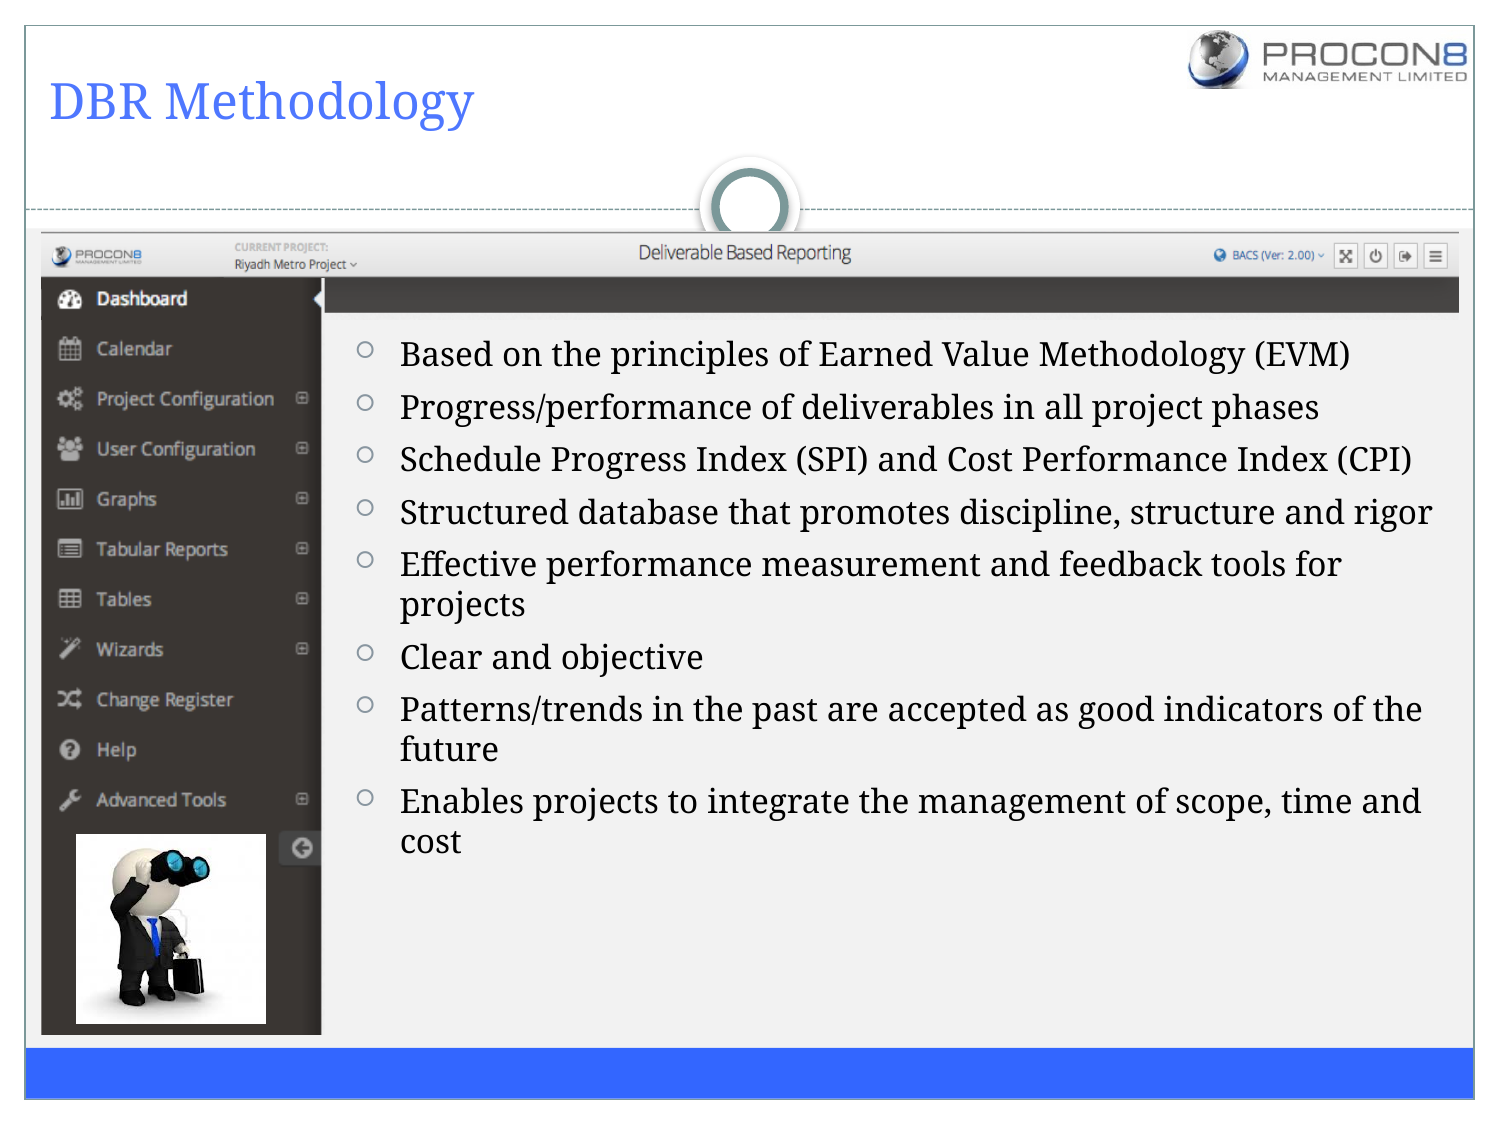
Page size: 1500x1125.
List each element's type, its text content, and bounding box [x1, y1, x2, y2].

title DBR Methodology [49, 37, 1450, 162]
picture [1186, 30, 1471, 89]
list Based on the principles of Earned Value Methodology (EVM) Progress/performance of deliverables in all project phases Schedule Progress Index (SPI) and Cost Performance Index (CPI) Structured database that promotes discipline, structure and rigor Effective performance measurement and feedback tools for projects Clear and objective Patterns/trends in the past are accepted as good indicators of the future Enables projects to integrate the management of scope, time and cost [331, 329, 1459, 979]
picture [41, 231, 1459, 1036]
